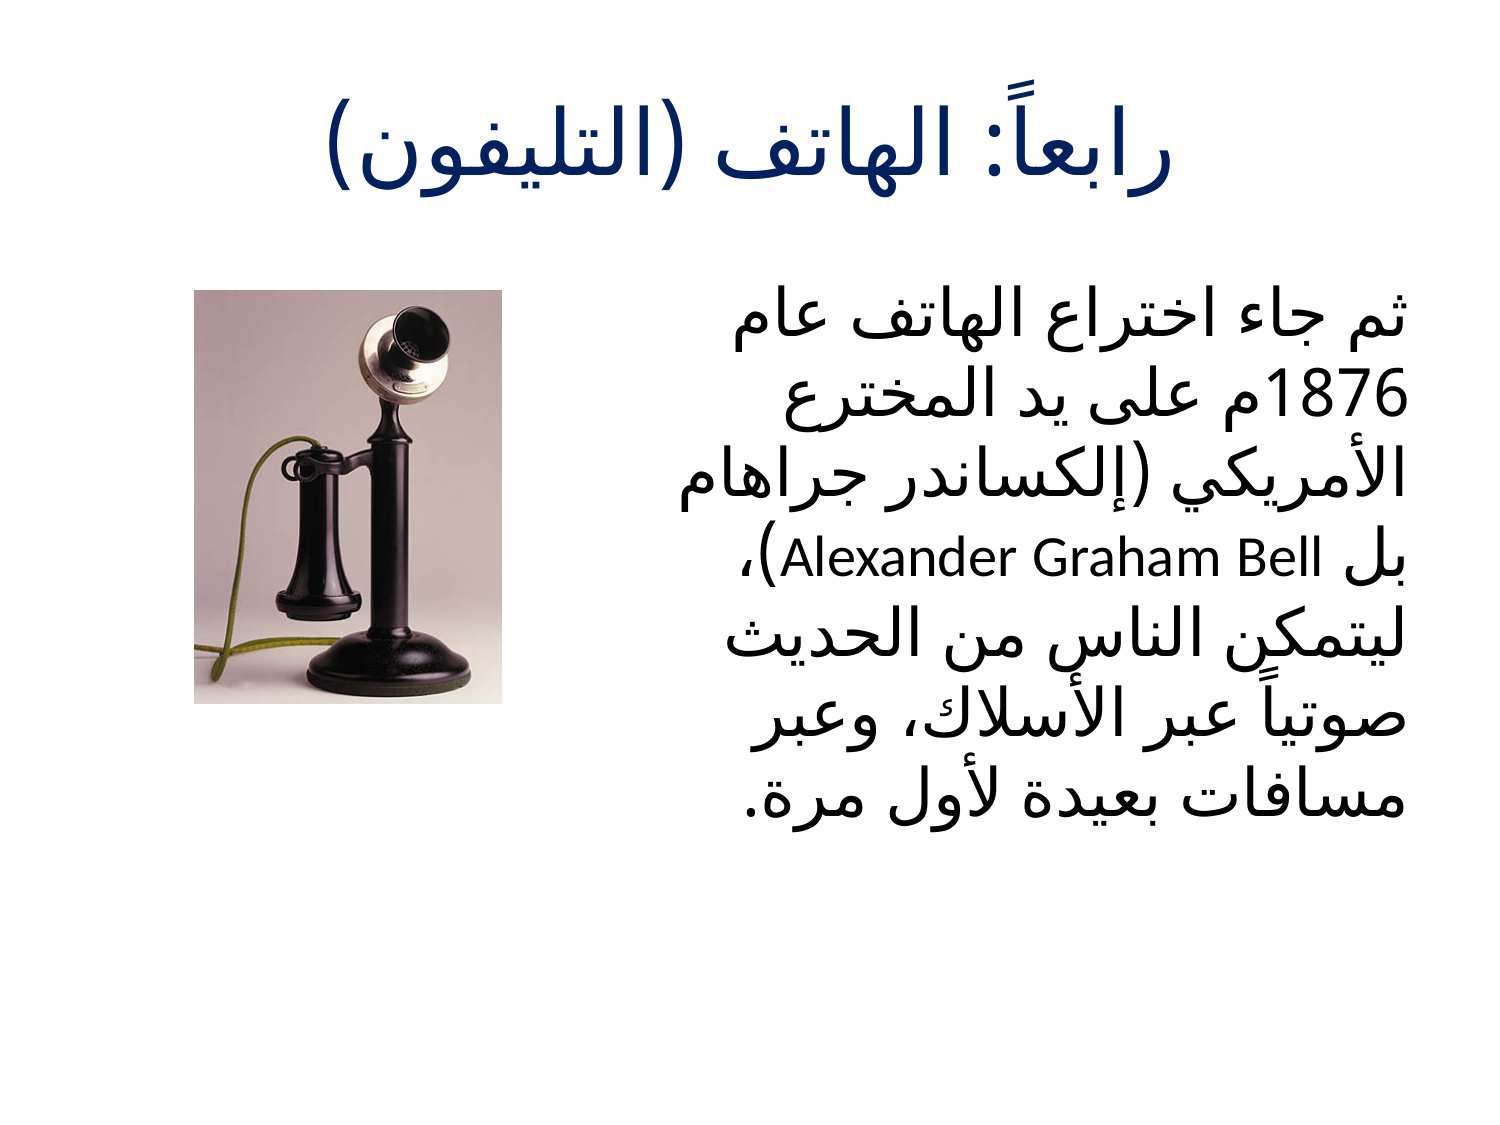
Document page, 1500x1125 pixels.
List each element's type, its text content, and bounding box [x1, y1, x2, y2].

picture [194, 290, 503, 704]
title رابعاً: الهاتف (التليفون) [75, 45, 1425, 233]
list ثم جاء اختراع الهاتف عام 1876م على يد المخترع الأمريكي (إلكساندر جراهام بل Alexander Graham Bell)، ليتمكن الناس من الحديث صوتياً عبر الأسلاك، وعبر مسافات بعيدة لأول مرة. [631, 262, 1425, 976]
